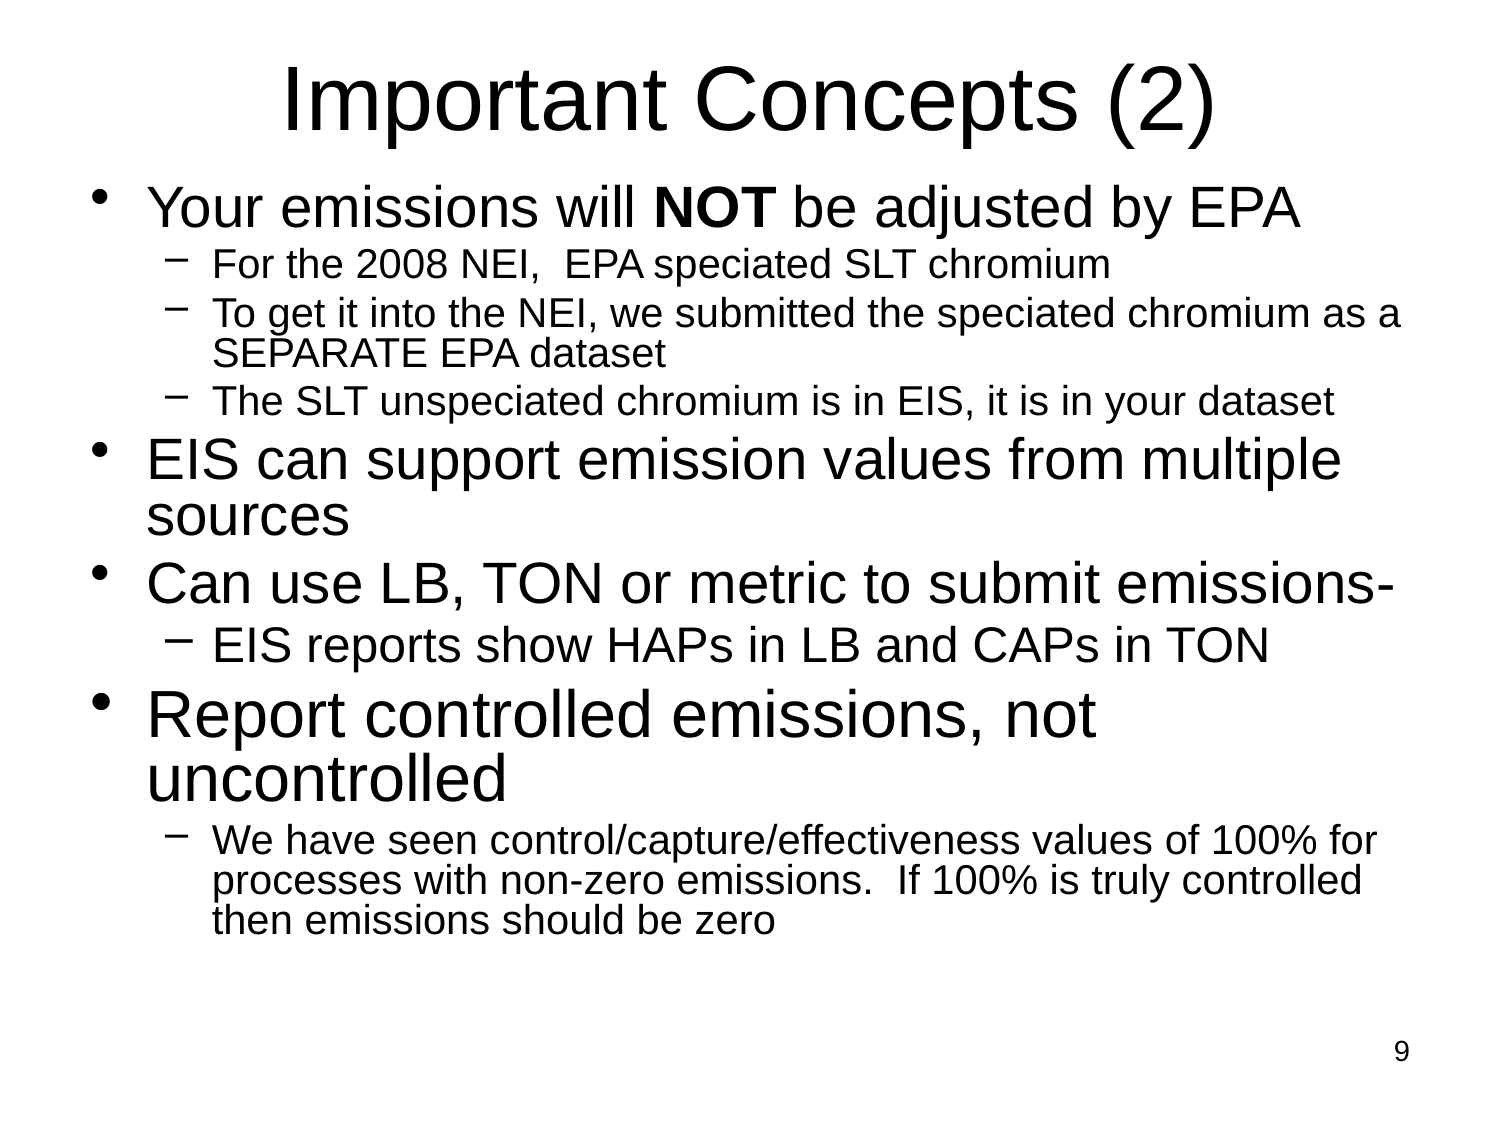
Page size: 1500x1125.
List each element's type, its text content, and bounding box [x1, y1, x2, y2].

list Your emissions will NOT be adjusted by EPA For the 2008 NEI, EPA speciated SLT chromium To get it into the NEI, we submitted the speciated chromium as a SEPARATE EPA dataset The SLT unspeciated chromium is in EIS, it is in your dataset EIS can support emission values from multiple sources Can use LB, TON or metric to submit emissions- EIS reports show HAPs in LB and CAPs in TON Report controlled emissions, not uncontrolled We have seen control/capture/effectiveness values of 100% for processes with non-zero emissions. If 100% is truly controlled then emissions should be zero [74, 174, 1426, 918]
slide_number 9 [1074, 1024, 1426, 1103]
title Important Concepts (2) [74, 0, 1426, 174]
